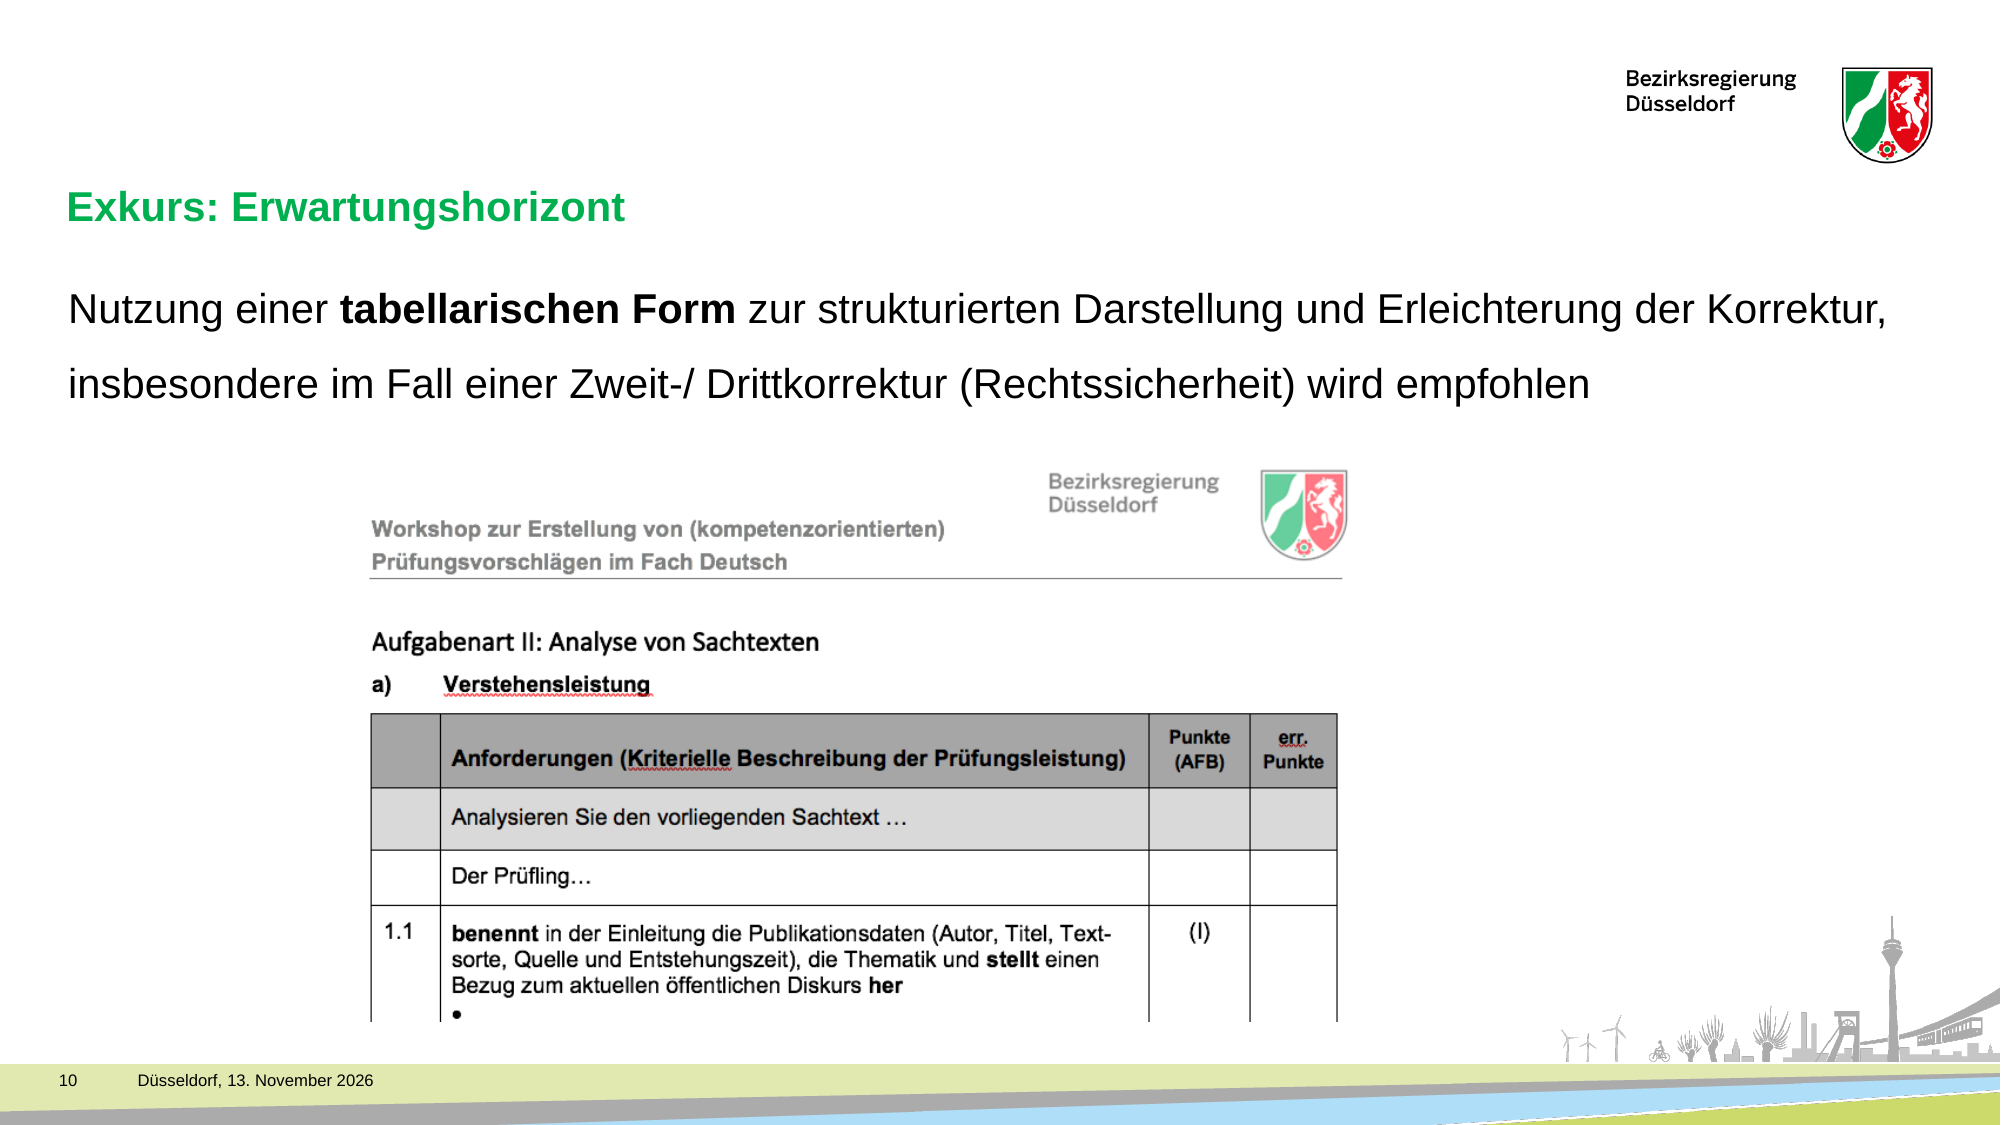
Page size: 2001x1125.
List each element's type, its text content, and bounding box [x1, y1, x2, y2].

list Nutzung einer tabellarischen Form zur strukturierten Darstellung und Erleichterung der Korrektur, insbesondere im Fall einer Zweit-/ Drittkorrektur (Rechtssicherheit) wird empfohlen [68, 257, 1935, 801]
title Exkurs: Erwartungshorizont [66, 151, 1933, 258]
picture [1625, 66, 1933, 151]
footer Düsseldorf, 15. November 2023 [137, 1070, 595, 1125]
picture [0, 444, 2000, 1125]
slide_number 10 [58, 1070, 123, 1125]
